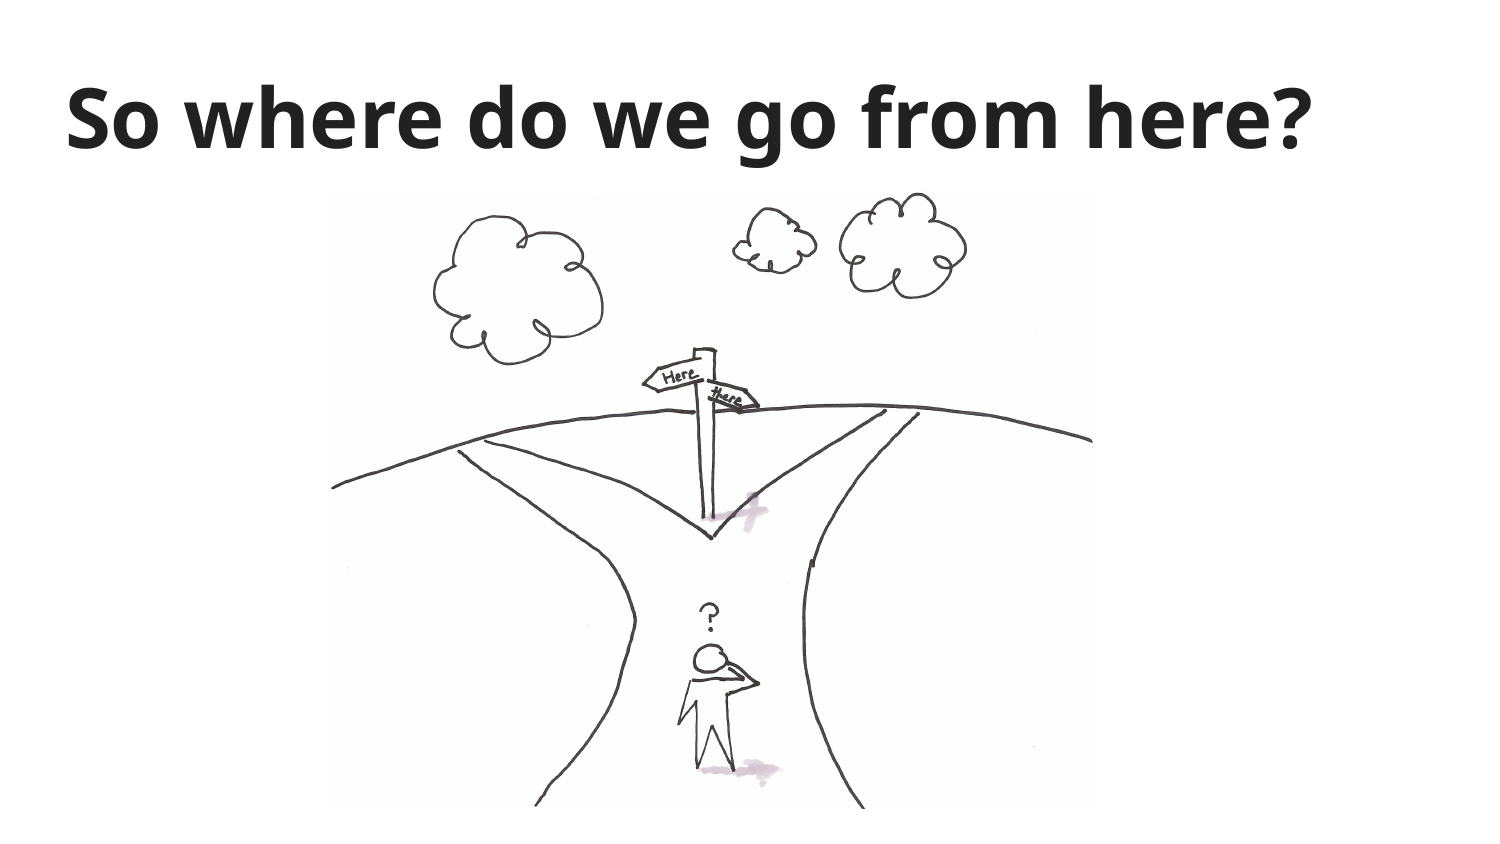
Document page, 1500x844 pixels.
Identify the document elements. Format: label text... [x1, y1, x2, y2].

title So where do we go from here? [50, 50, 1451, 174]
picture [324, 188, 1097, 809]
